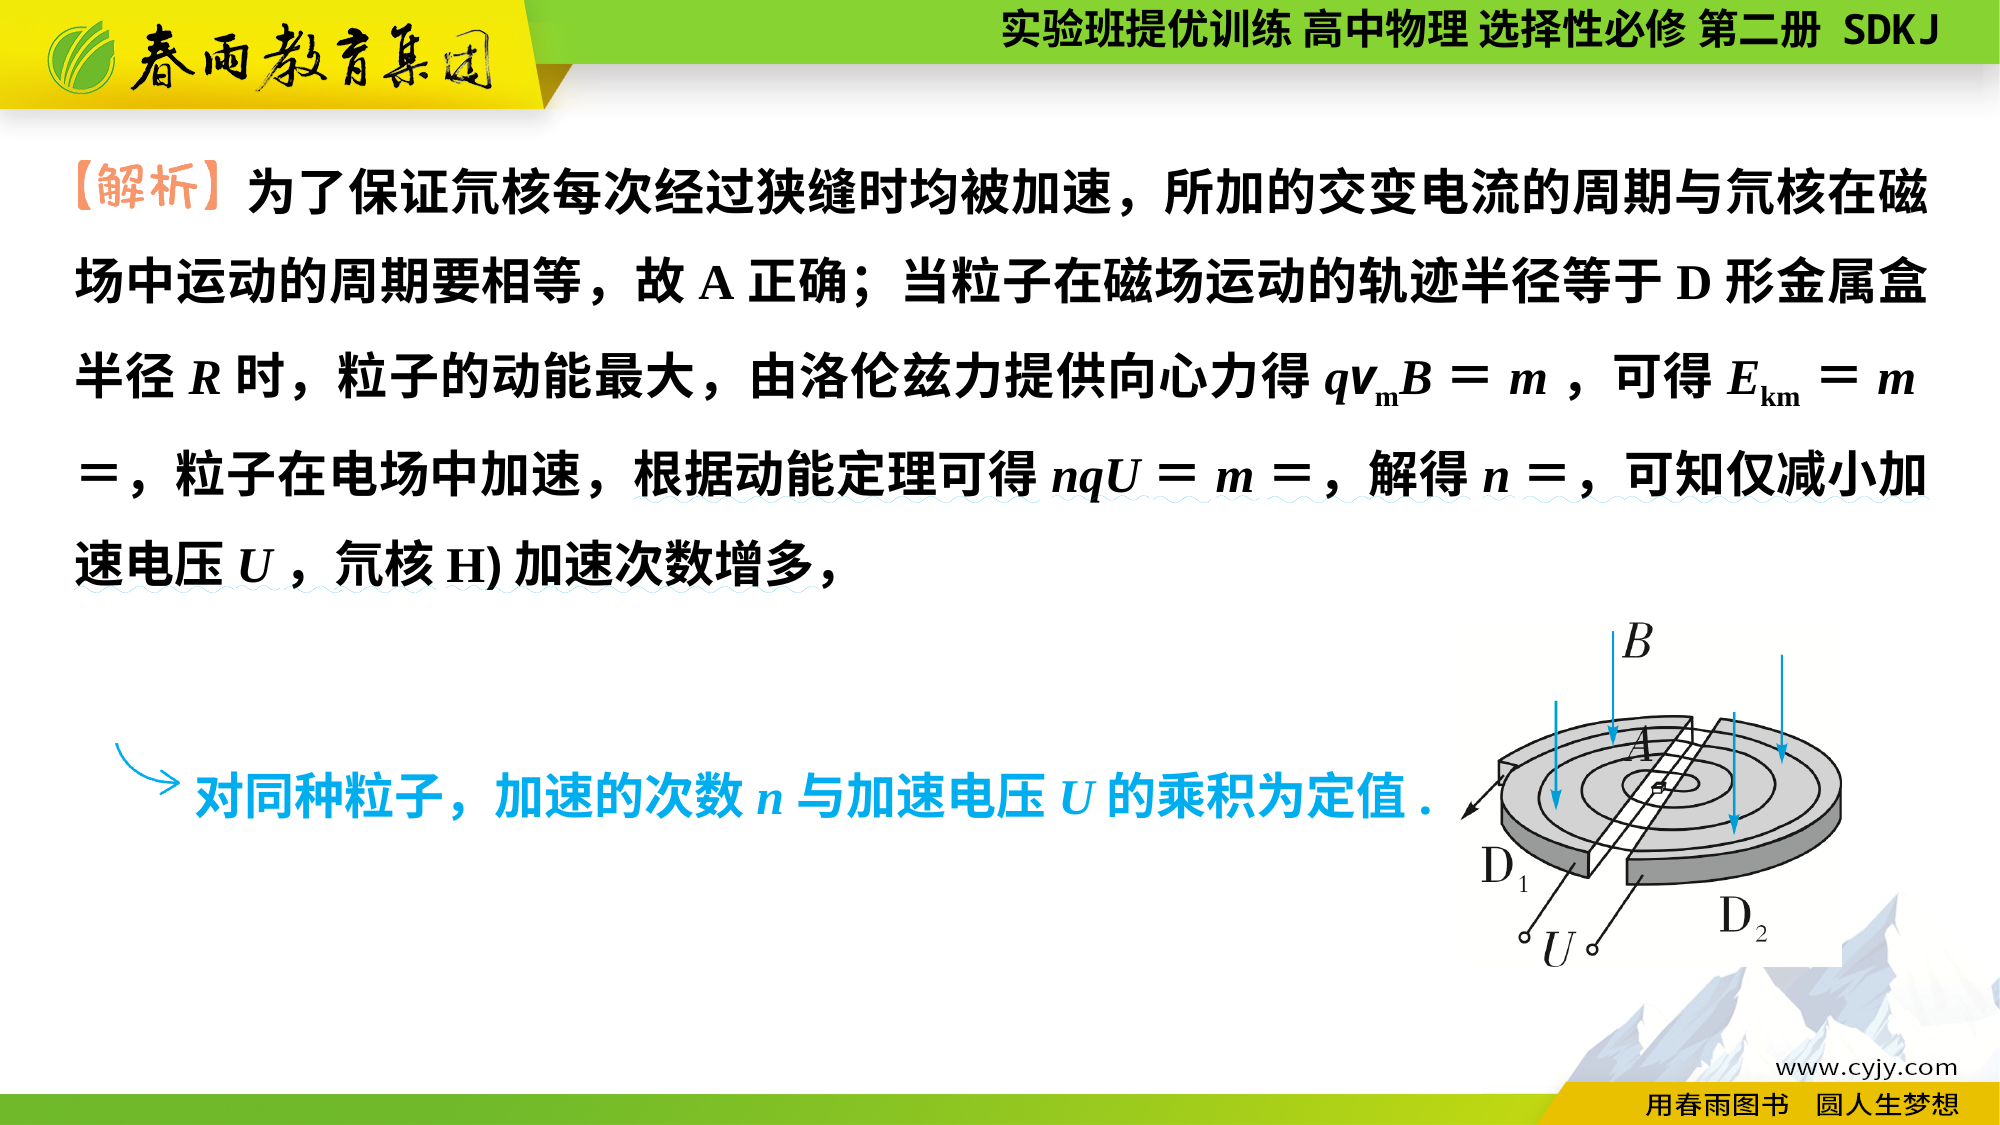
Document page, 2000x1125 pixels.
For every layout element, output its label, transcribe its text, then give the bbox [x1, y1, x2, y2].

text_box 对同种粒子，加速的次数n与加速电压U的乘积为定值. [179, 727, 1455, 833]
picture [0, 0, 2000, 1125]
